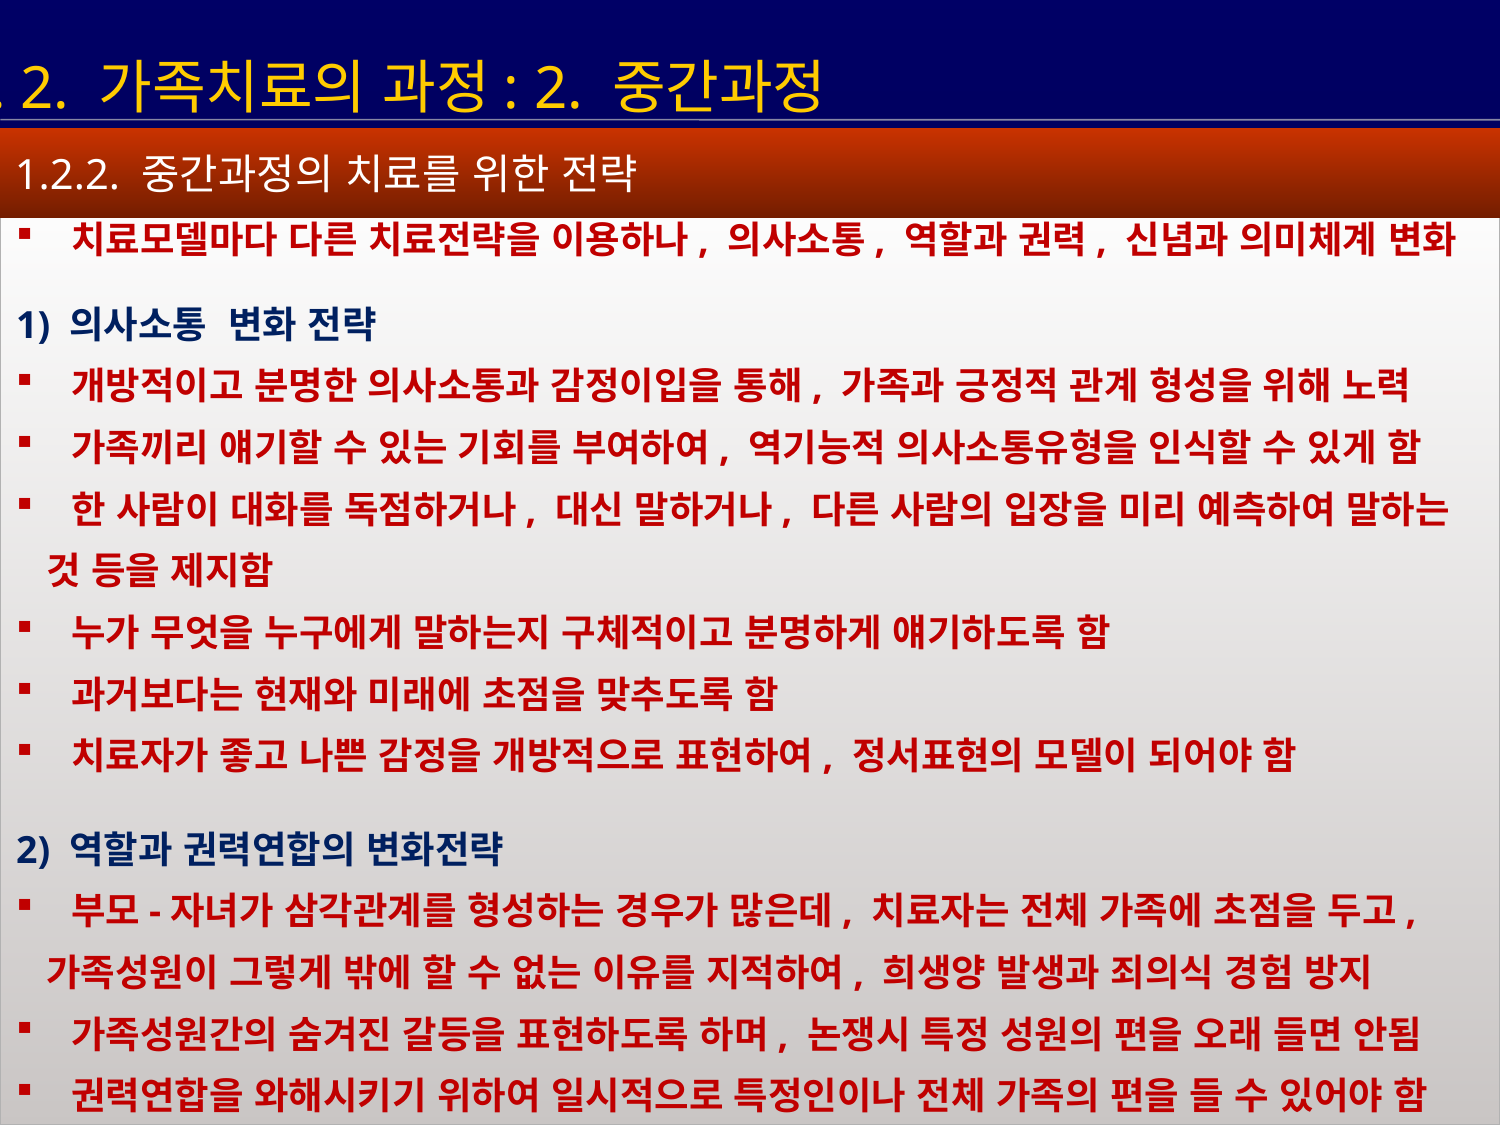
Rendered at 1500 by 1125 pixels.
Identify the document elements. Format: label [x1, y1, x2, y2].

text_box [0, 42, 1500, 1125]
